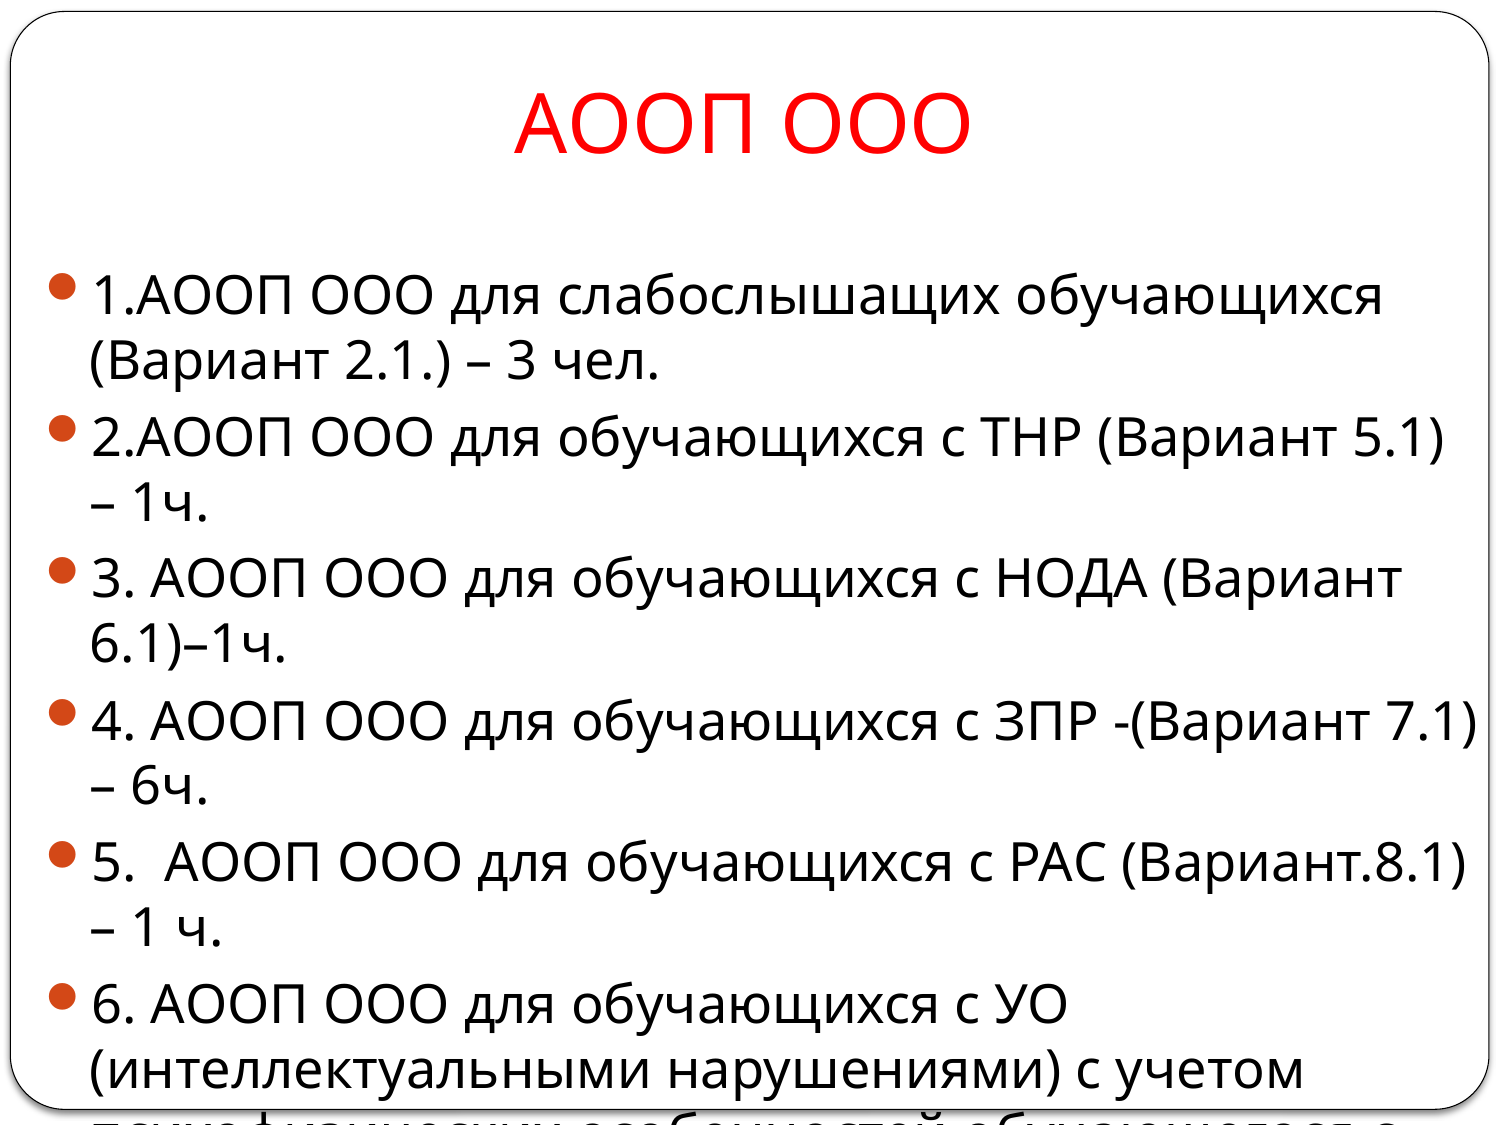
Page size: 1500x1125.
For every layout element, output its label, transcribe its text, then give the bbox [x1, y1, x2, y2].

title АООП ООО [64, 44, 1426, 186]
list 1.АООП ООО для слабослышащих обучающихся (Вариант 2.1.) – 3 чел. 2.АООП ООО для обучающихся с ТНР (Вариант 5.1) – 1ч. 3. АООП ООО для обучающихся с НОДА (Вариант 6.1)–1ч. 4. АООП ООО для обучающихся с ЗПР -(Вариант 7.1) – 6ч. 5. АООП ООО для обучающихся с РАС (Вариант.8.1) – 1 ч. 6. АООП ООО для обучающихся с УО (интеллектуальными нарушениями) с учетом психофизических особенностей обучающегося с НОДА (Вариант.1) – 1ч. [29, 252, 1500, 1125]
